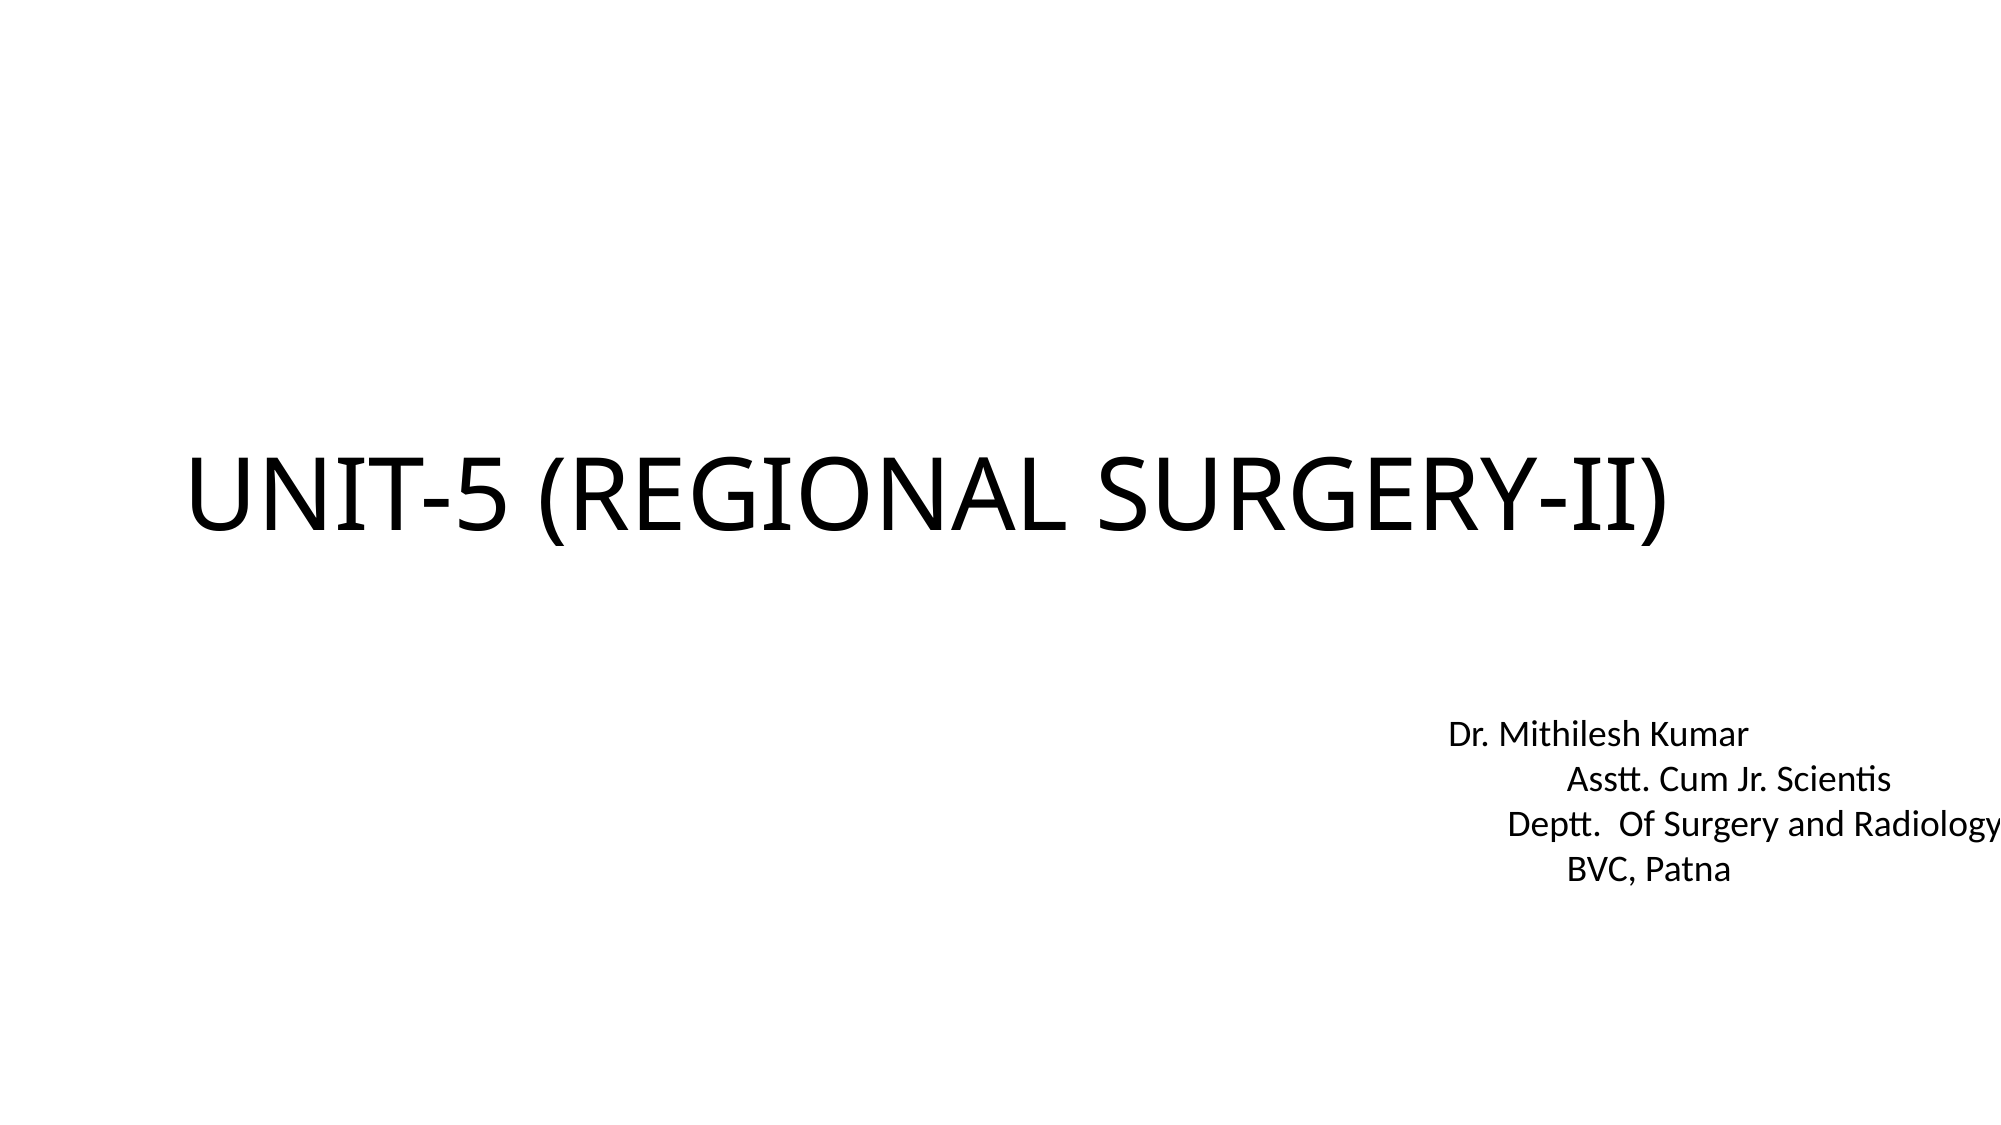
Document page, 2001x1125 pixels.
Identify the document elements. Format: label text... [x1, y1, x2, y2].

text_box Dr. Mithilesh Kumar Asstt. Cum Jr. Scientis Deptt. Of Surgery and Radiology BVC, Patna [1433, 701, 2000, 897]
title UNIT-5 (REGIONAL SURGERY-II) [168, 99, 1858, 900]
